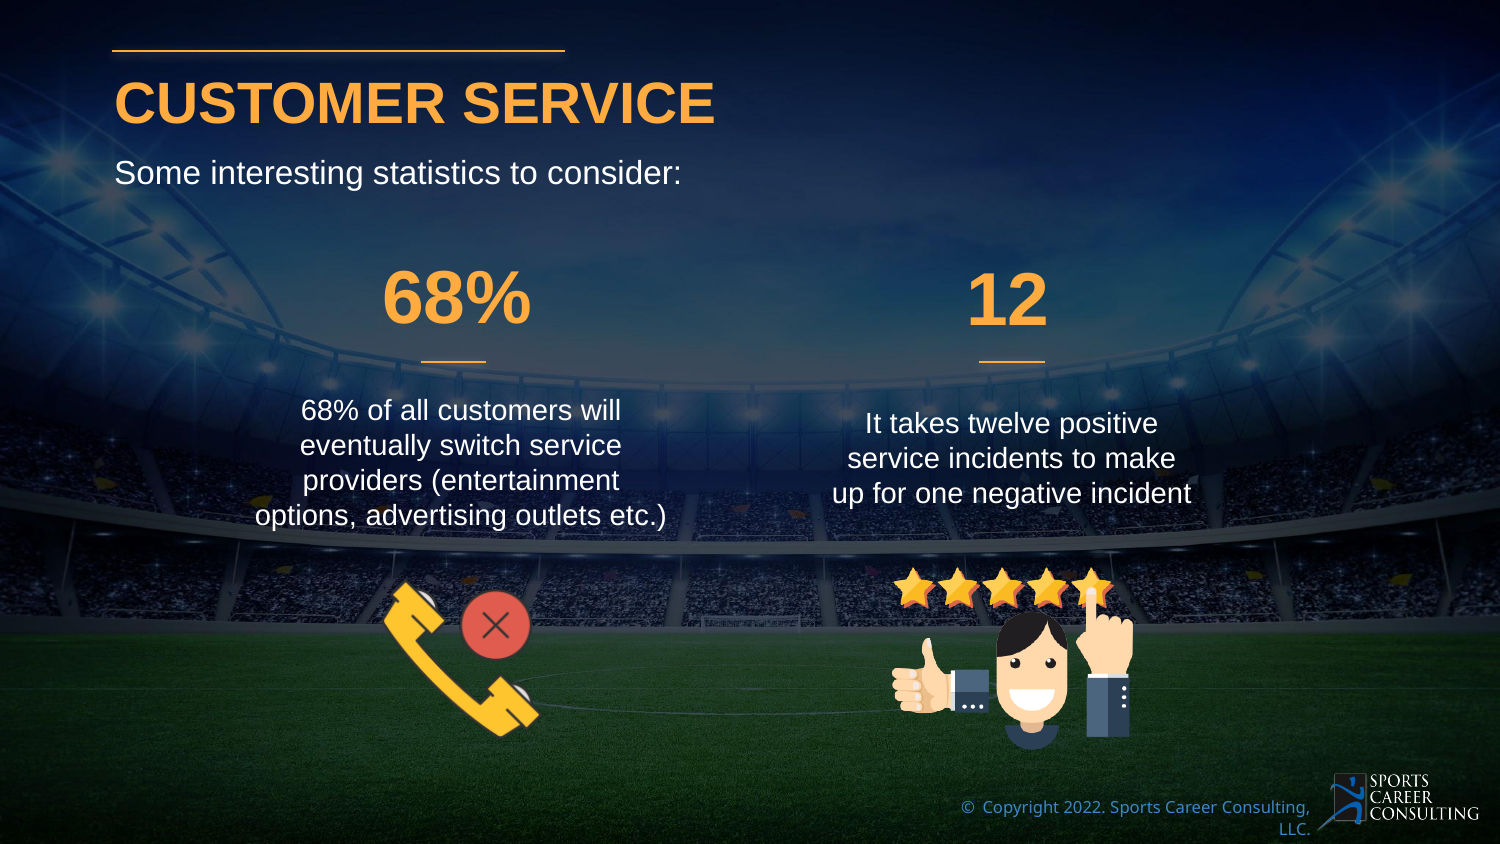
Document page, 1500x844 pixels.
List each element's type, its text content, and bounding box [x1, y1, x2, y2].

title 68% [292, 234, 623, 354]
picture [0, 0, 1500, 844]
title 12 [853, 236, 1163, 356]
subtitle 68% of all customers will eventually switch service providers (entertainment options, advertising outlets etc.) [238, 376, 685, 580]
subtitle It takes twelve positive service incidents to make up for one negative incident [813, 389, 1211, 592]
title CUSTOMER SERVICE [99, 60, 1000, 136]
text_box Some interesting statistics to consider: [99, 136, 1126, 207]
text_box © Copyright 2022. Sports Career Consulting, LLC. [914, 769, 1326, 844]
